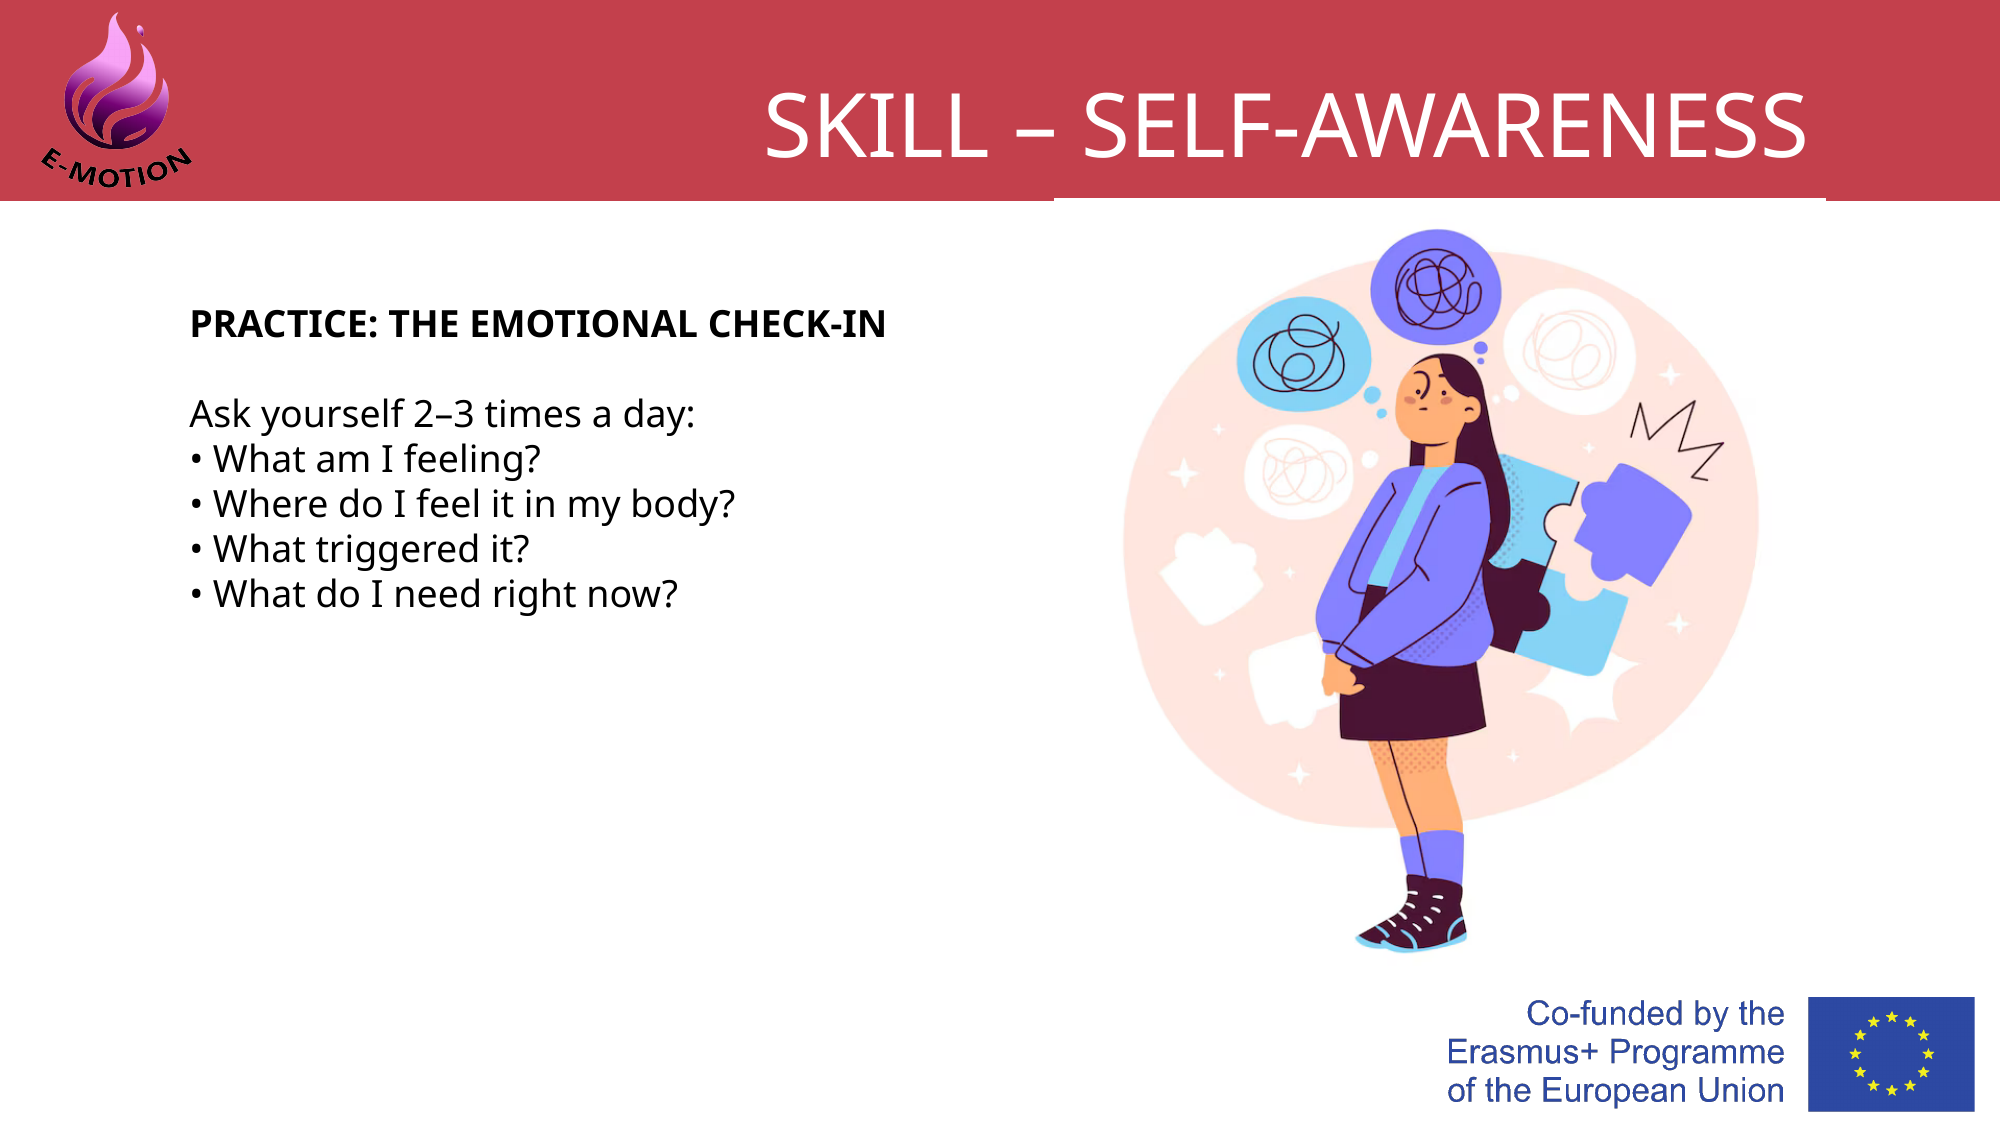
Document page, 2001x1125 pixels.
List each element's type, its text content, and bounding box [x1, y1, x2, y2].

picture [0, 0, 253, 247]
picture [1396, 995, 1975, 1116]
picture [1054, 198, 1826, 970]
text_box PRACTICE: THE EMOTIONAL CHECK-IN Ask yourself 2–3 times a day: • What am I feeling? • Where do I feel it in my body? • What triggered it? • What do I need right now? [174, 292, 1049, 622]
text_box SKILL – SELF-AWARENESS [566, 61, 1826, 292]
